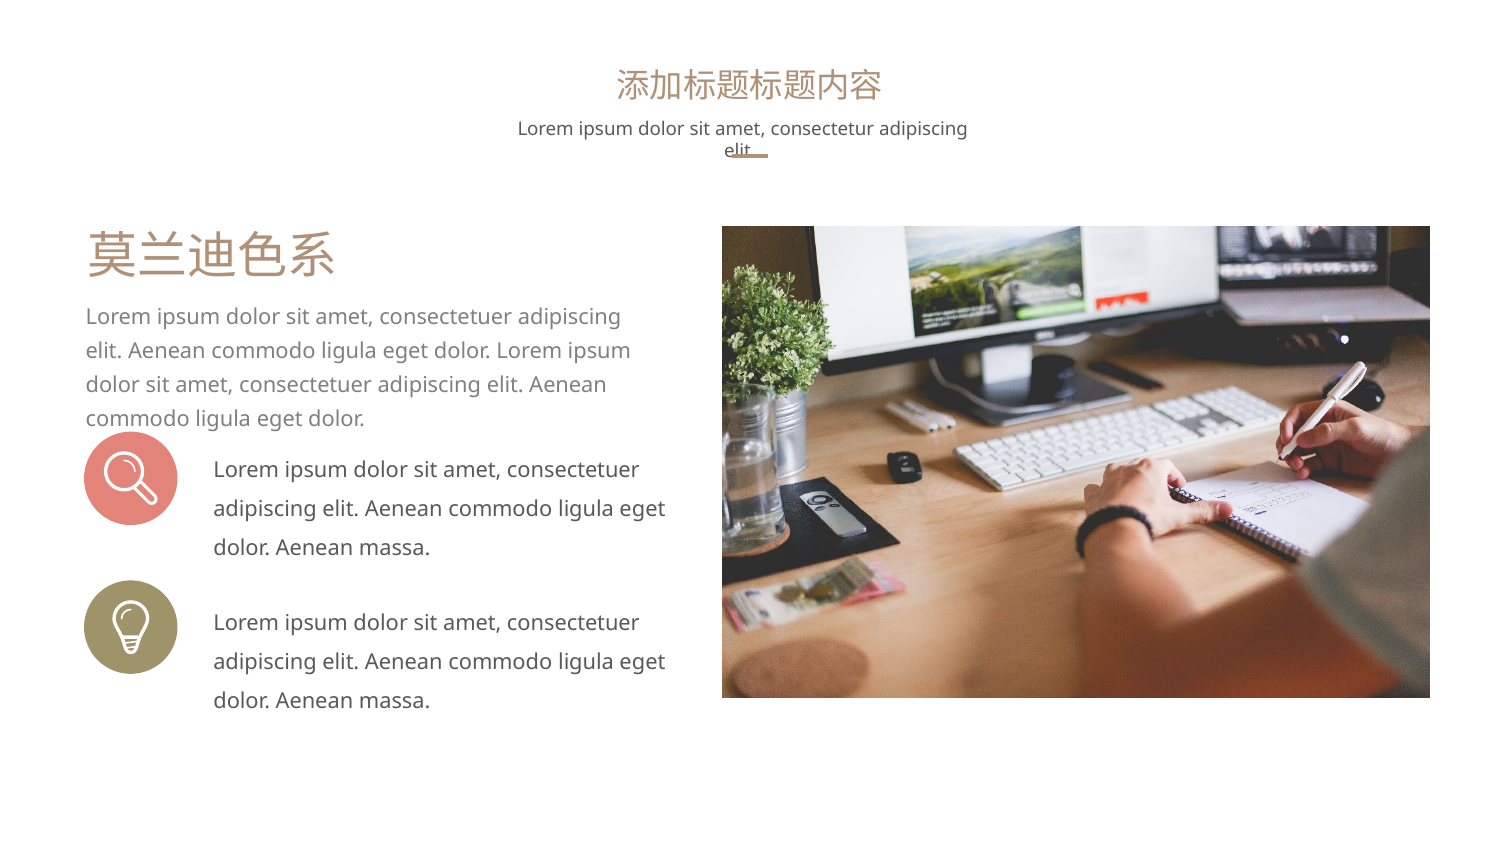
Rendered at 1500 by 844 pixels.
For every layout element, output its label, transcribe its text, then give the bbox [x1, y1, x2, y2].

picture [722, 226, 1430, 698]
text_box Lorem ipsum dolor sit amet, consectetuer adipiscing elit. Aenean commodo ligula eget dolor. Aenean massa. [198, 434, 722, 568]
text_box 莫兰迪色系 [72, 216, 353, 292]
text_box 添加标题标题内容 [602, 56, 898, 109]
text_box Lorem ipsum dolor sit amet, consectetuer adipiscing elit. Aenean commodo ligula eget dolor. Aenean massa. [198, 587, 739, 721]
text_box [83, 579, 179, 675]
text_box Lorem ipsum dolor sit amet, consectetur adipiscing elit. [501, 109, 999, 169]
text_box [112, 600, 150, 655]
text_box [103, 451, 158, 505]
text_box Lorem ipsum dolor sit amet, consectetuer adipiscing elit. Aenean commodo ligula eget dolor. Lorem ipsum dolor sit amet, consectetuer adipiscing elit. Aenean commodo ligula eget dolor. [70, 287, 675, 439]
text_box [83, 430, 179, 527]
